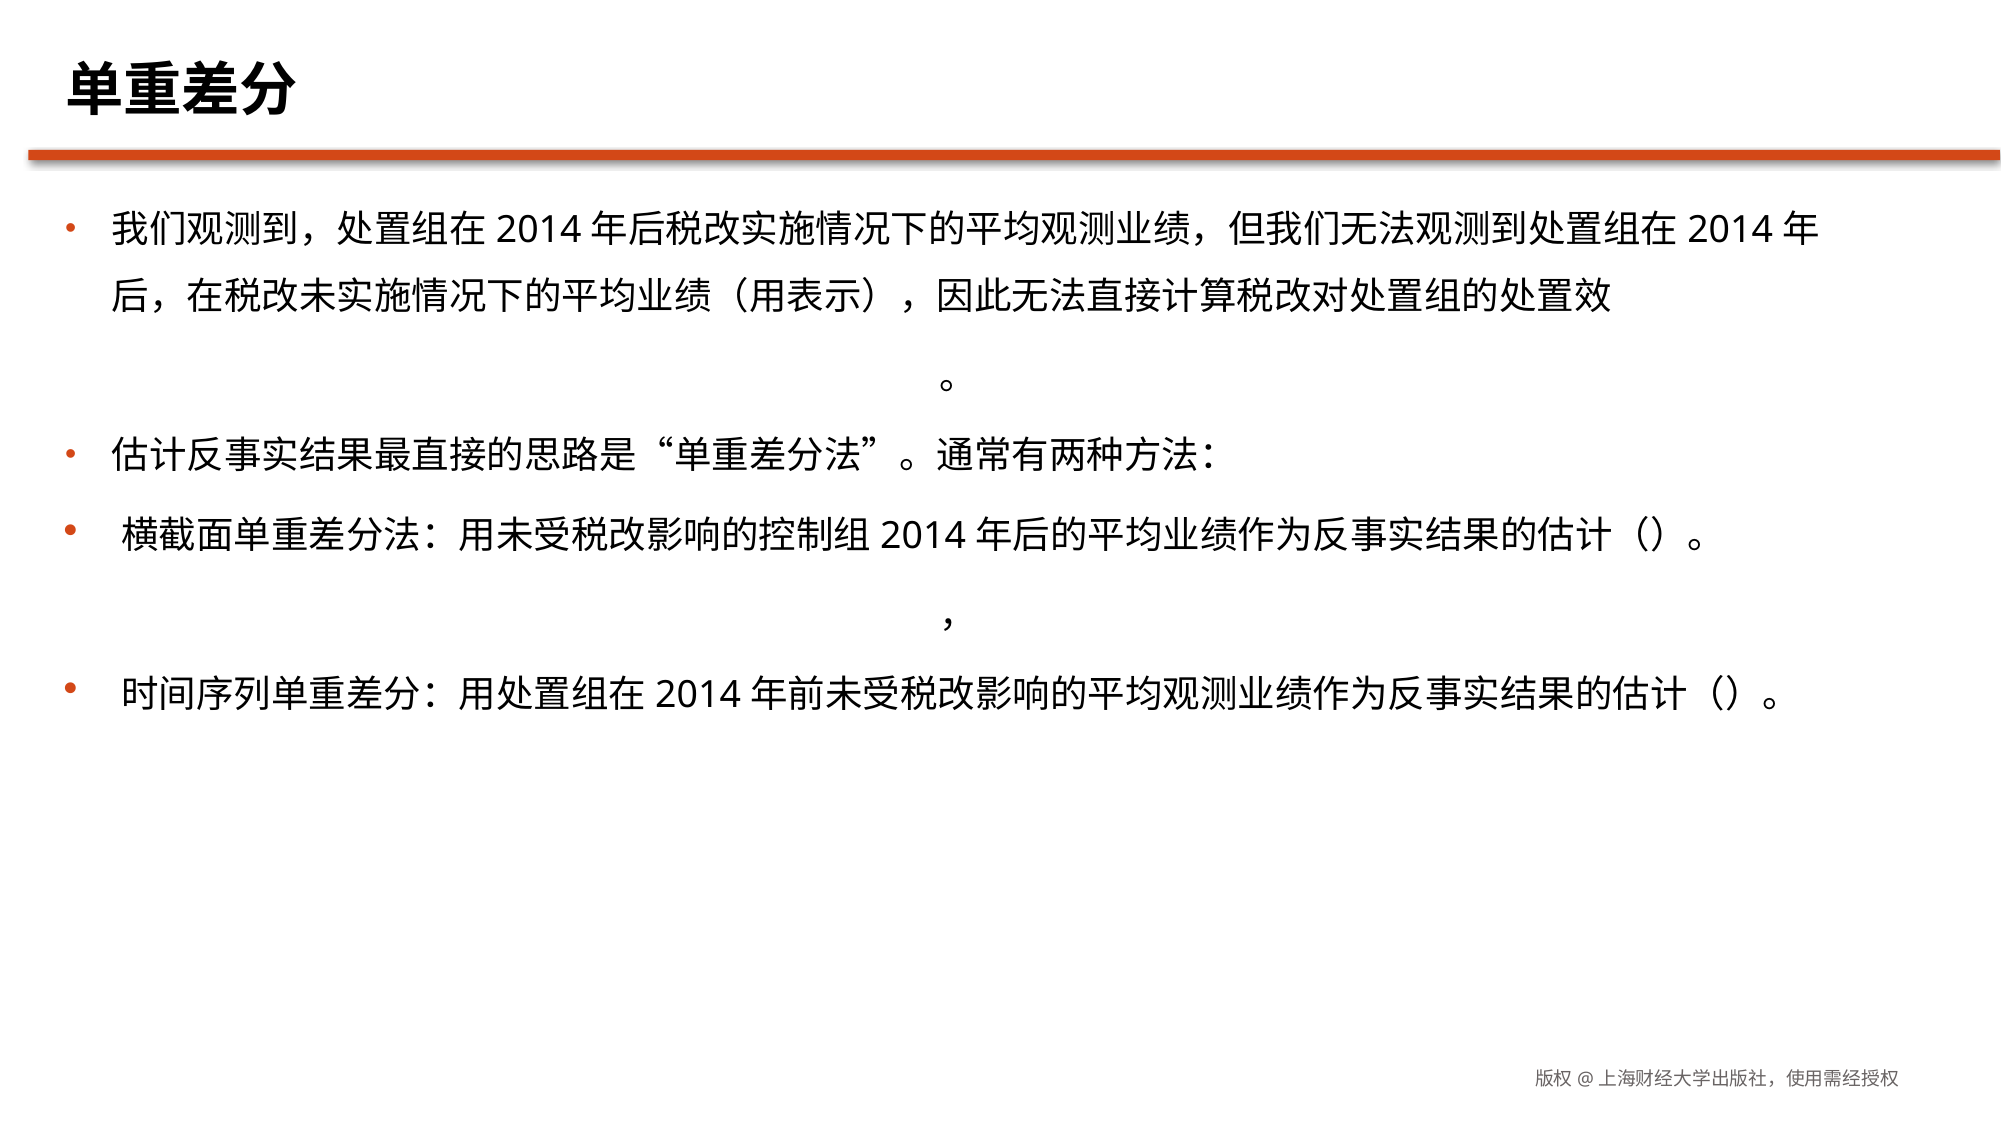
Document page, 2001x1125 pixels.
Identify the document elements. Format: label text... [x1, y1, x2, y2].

footer 版权@上海财经大学出版社，使用需经授权 [1483, 1046, 1950, 1109]
title 单重差分 [50, 50, 1825, 138]
